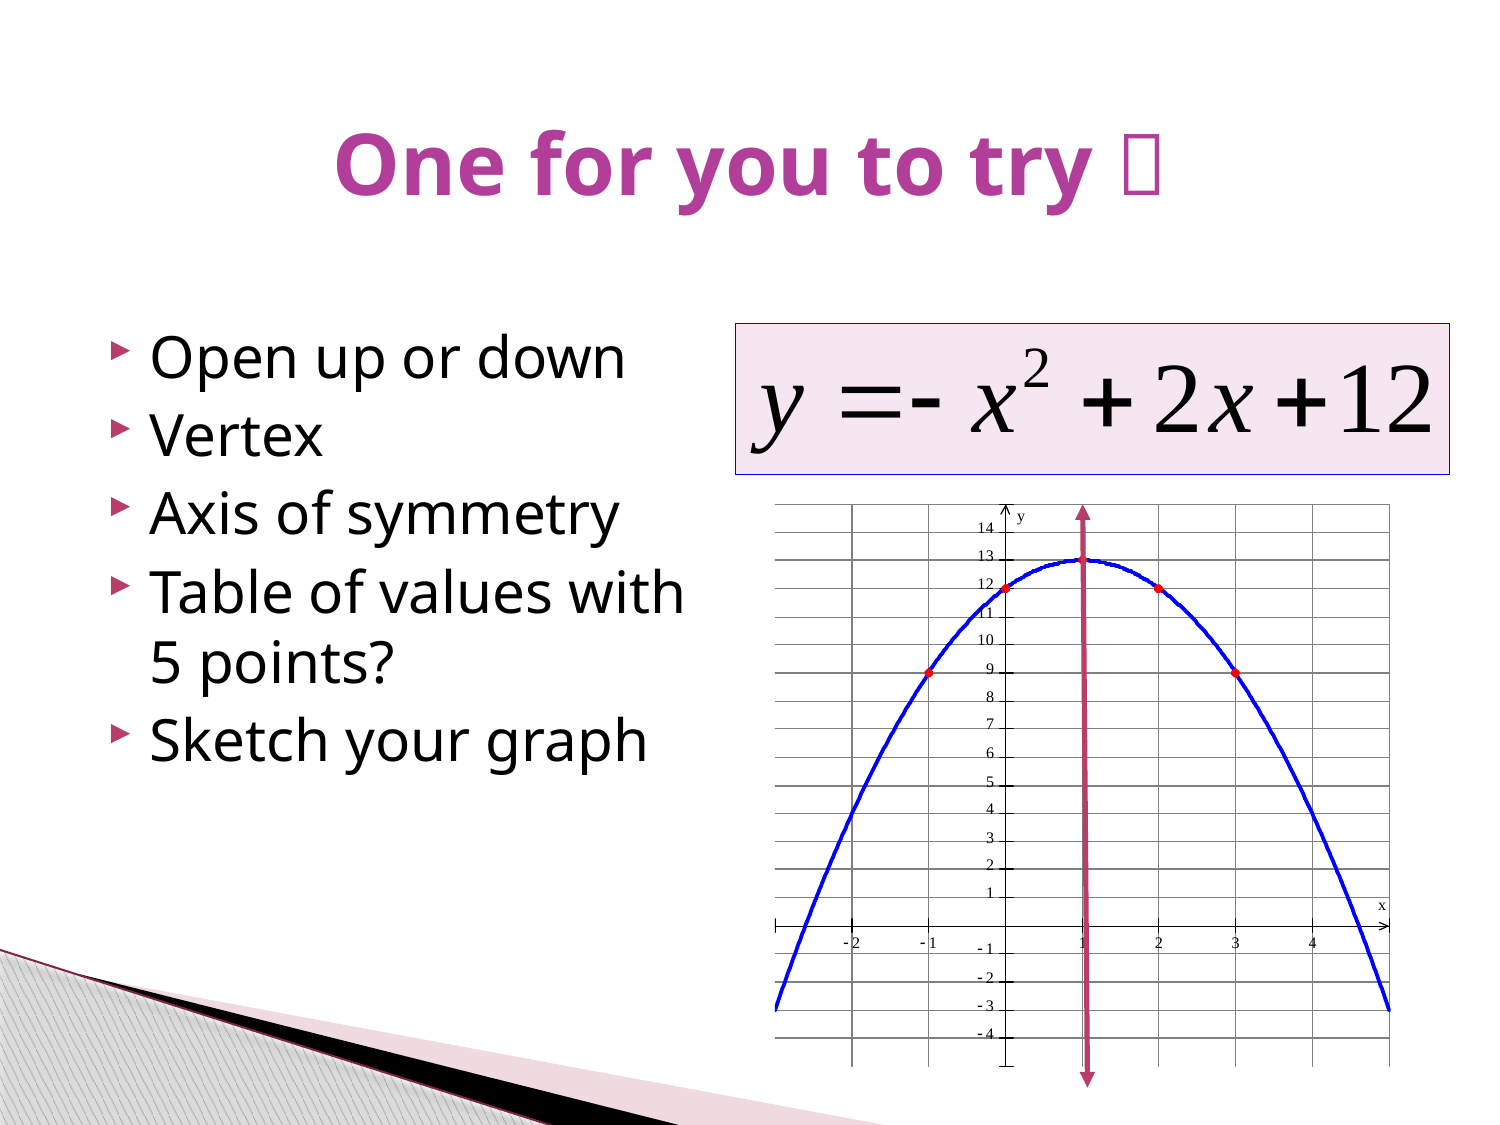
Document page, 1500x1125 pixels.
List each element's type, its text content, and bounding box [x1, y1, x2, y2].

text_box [1082, 503, 1088, 1088]
list Open up or down Vertex Axis of symmetry Table of values with 5 points? Sketch your graph [75, 312, 738, 988]
title One for you to try  [75, 47, 1425, 275]
picture [774, 503, 1082, 1068]
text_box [735, 323, 1451, 476]
picture [1088, 503, 1391, 1068]
